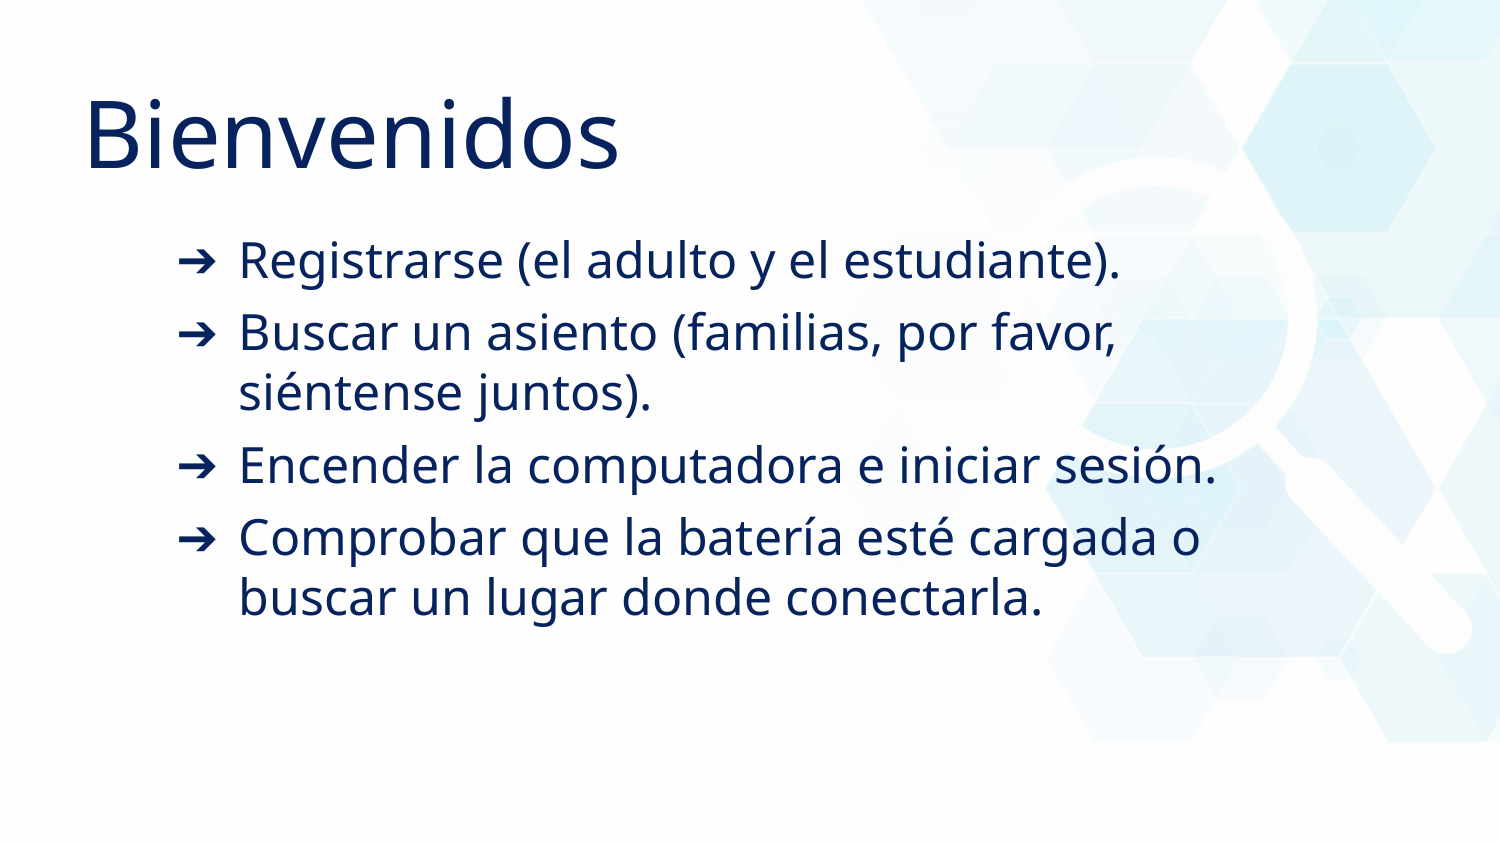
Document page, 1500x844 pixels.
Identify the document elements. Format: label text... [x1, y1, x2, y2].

title Registrarse (el adulto y el estudiante). Buscar un asiento (familias, por favor, siéntense juntos). Encender la computadora e iniciar sesión. Comprobar que la batería esté cargada o buscar un lugar donde conectarla. [148, 213, 1352, 736]
text_box Bienvenidos [67, 107, 1500, 203]
